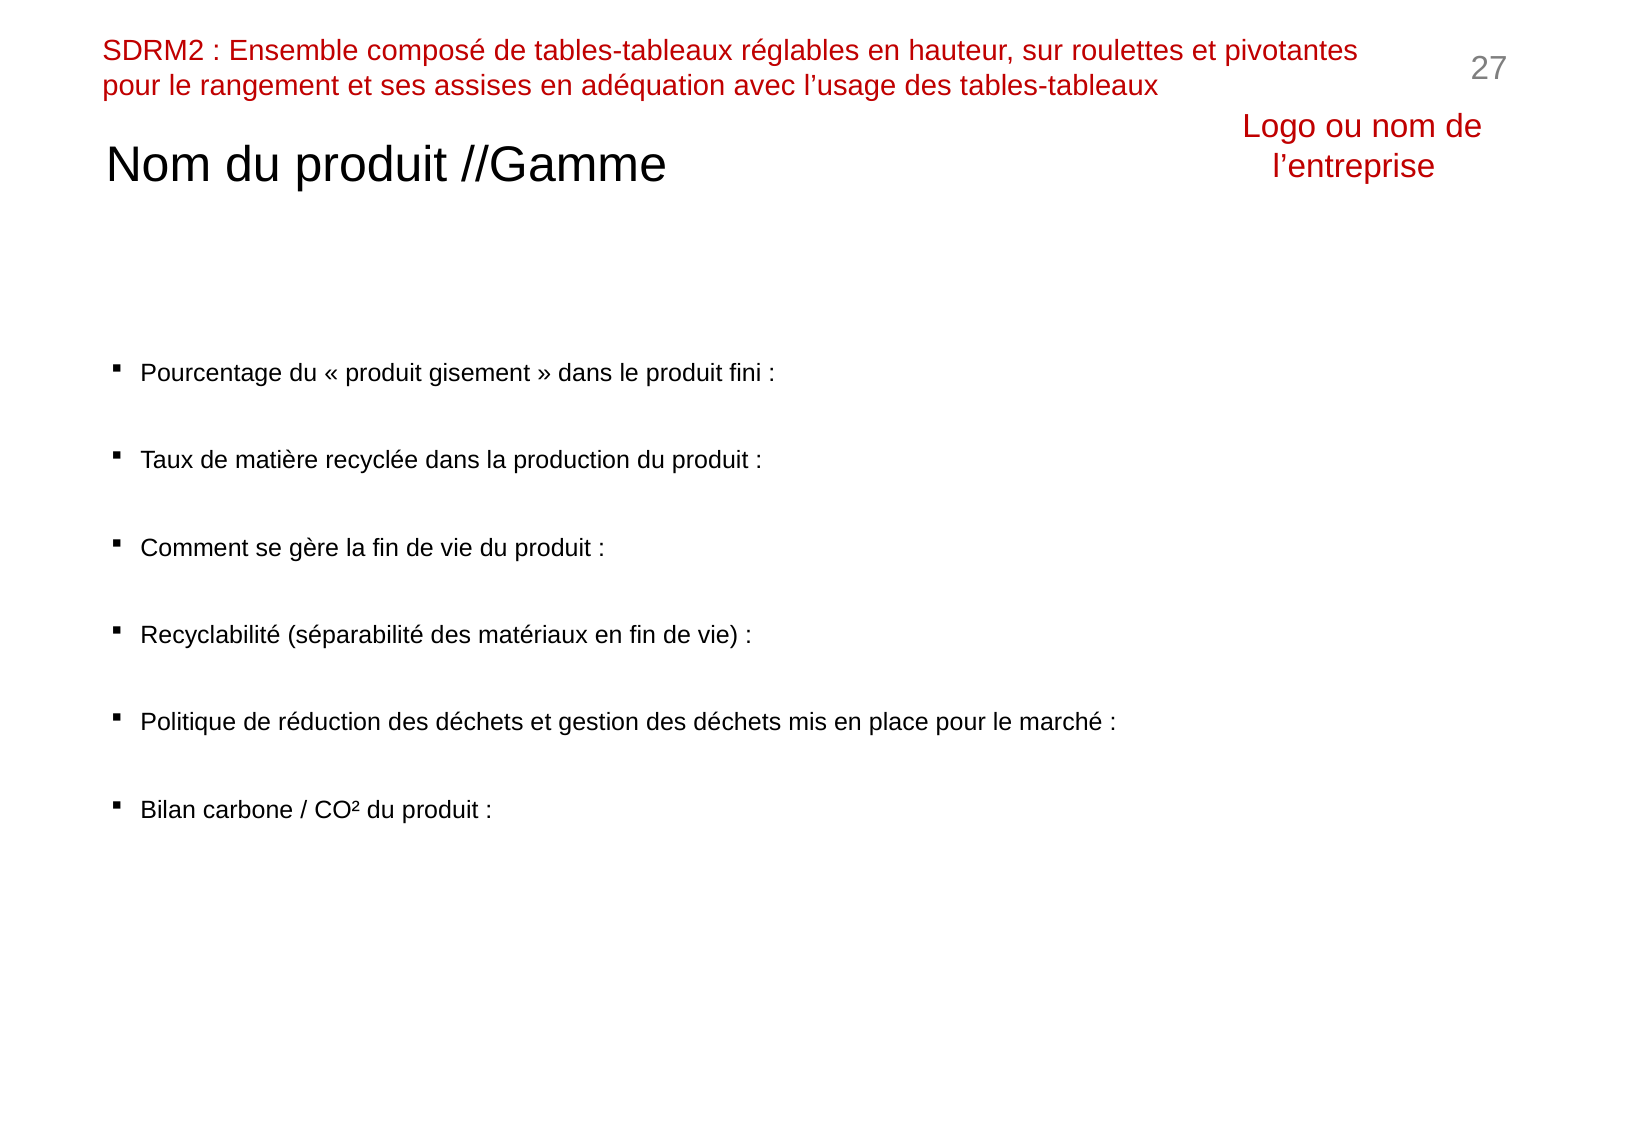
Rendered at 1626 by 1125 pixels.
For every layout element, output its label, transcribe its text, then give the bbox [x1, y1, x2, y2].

title SDRM2 : Ensemble composé de tables-tableaux réglables en hauteur, sur roulettes et pivotantes pour le rangement et ses assises en adéquation avec l’usage des tables-tableaux [102, 19, 1426, 109]
text_box Logo ou nom de l’entreprise [1141, 91, 1567, 197]
slide_number 27 [1426, 19, 1523, 91]
text_box Pourcentage du « produit gisement » dans le produit fini : Taux de matière recyclée dans la production du produit : Comment se gère la fin de vie du produit : Recyclabilité (séparabilité des matériaux en fin de vie) : Politique de réduction des déchets et gestion des déchets mis en place pour le marché : Bilan carbone / CO² du produit : [81, 304, 1333, 1067]
list Nom du produit //Gamme [91, 109, 1523, 215]
